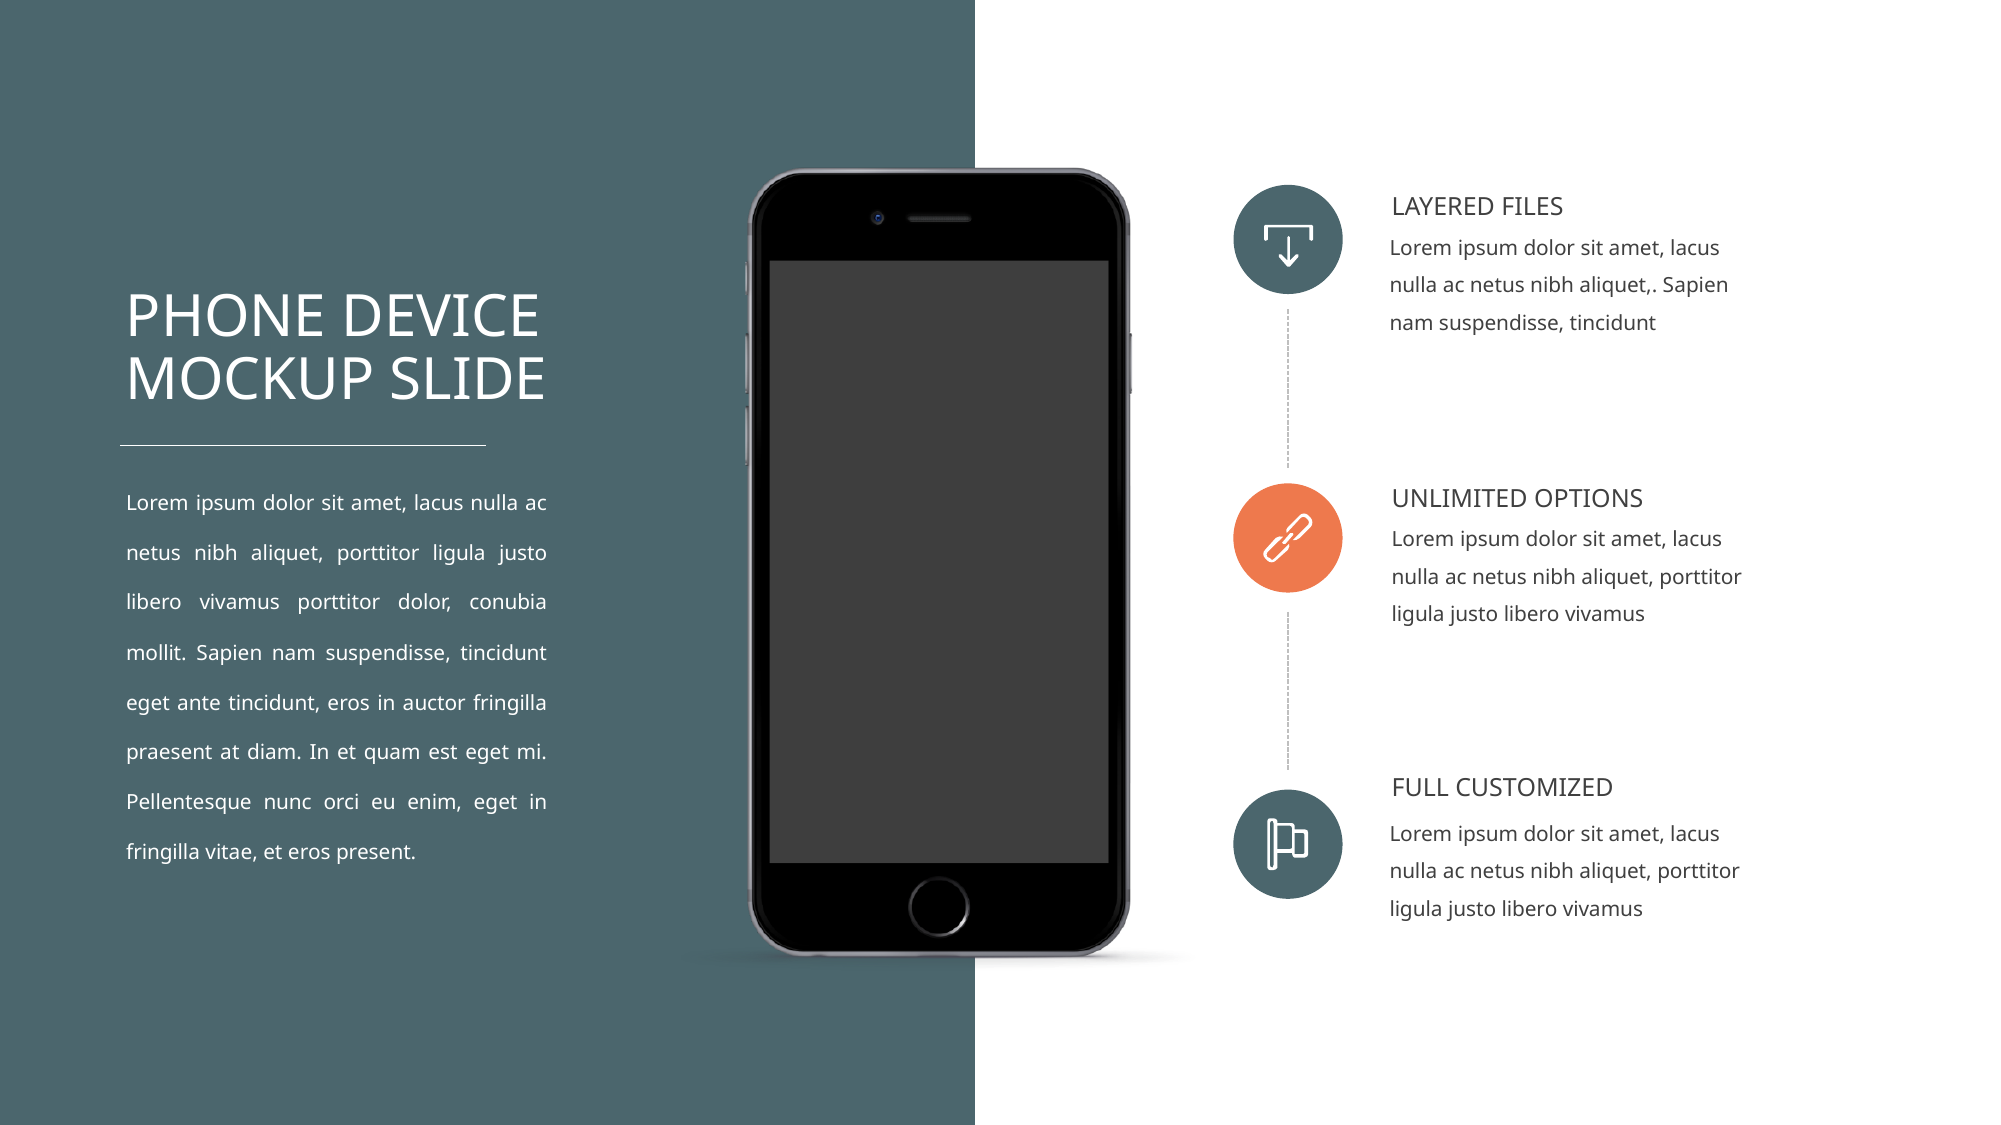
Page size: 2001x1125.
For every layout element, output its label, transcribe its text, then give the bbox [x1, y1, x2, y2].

text_box FULL CUSTOMIZED [1376, 764, 1784, 809]
picture [668, 103, 1197, 1028]
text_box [1233, 184, 1343, 899]
text_box Lorem ipsum dolor sit amet, lacus nulla ac netus nibh aliquet,. Sapien nam suspendisse, tincidunt [1374, 214, 1759, 342]
text_box LAYERED FILES [1376, 183, 1784, 228]
text_box Lorem ipsum dolor sit amet, lacus nulla ac netus nibh aliquet, porttitor ligula justo libero vivamus porttitor dolor, conubia mollit. Sapien nam suspendisse, tincidunt eget ante tincidunt, eros in auctor fringilla praesent at diam. In et quam est eget mi. Pellentesque nunc orci eu enim, eget in fringilla vitae, et eros present. [111, 456, 562, 872]
text_box PHONE DEVICE MOCKUP SLIDE [111, 279, 668, 431]
text_box [0, 0, 976, 1125]
text_box Lorem ipsum dolor sit amet, lacus nulla ac netus nibh aliquet, porttitor ligula justo libero vivamus [1374, 800, 1759, 928]
text_box Lorem ipsum dolor sit amet, lacus nulla ac netus nibh aliquet, porttitor ligula justo libero vivamus [1376, 521, 1761, 634]
text_box UNLIMITED OPTIONS [1376, 475, 1784, 521]
